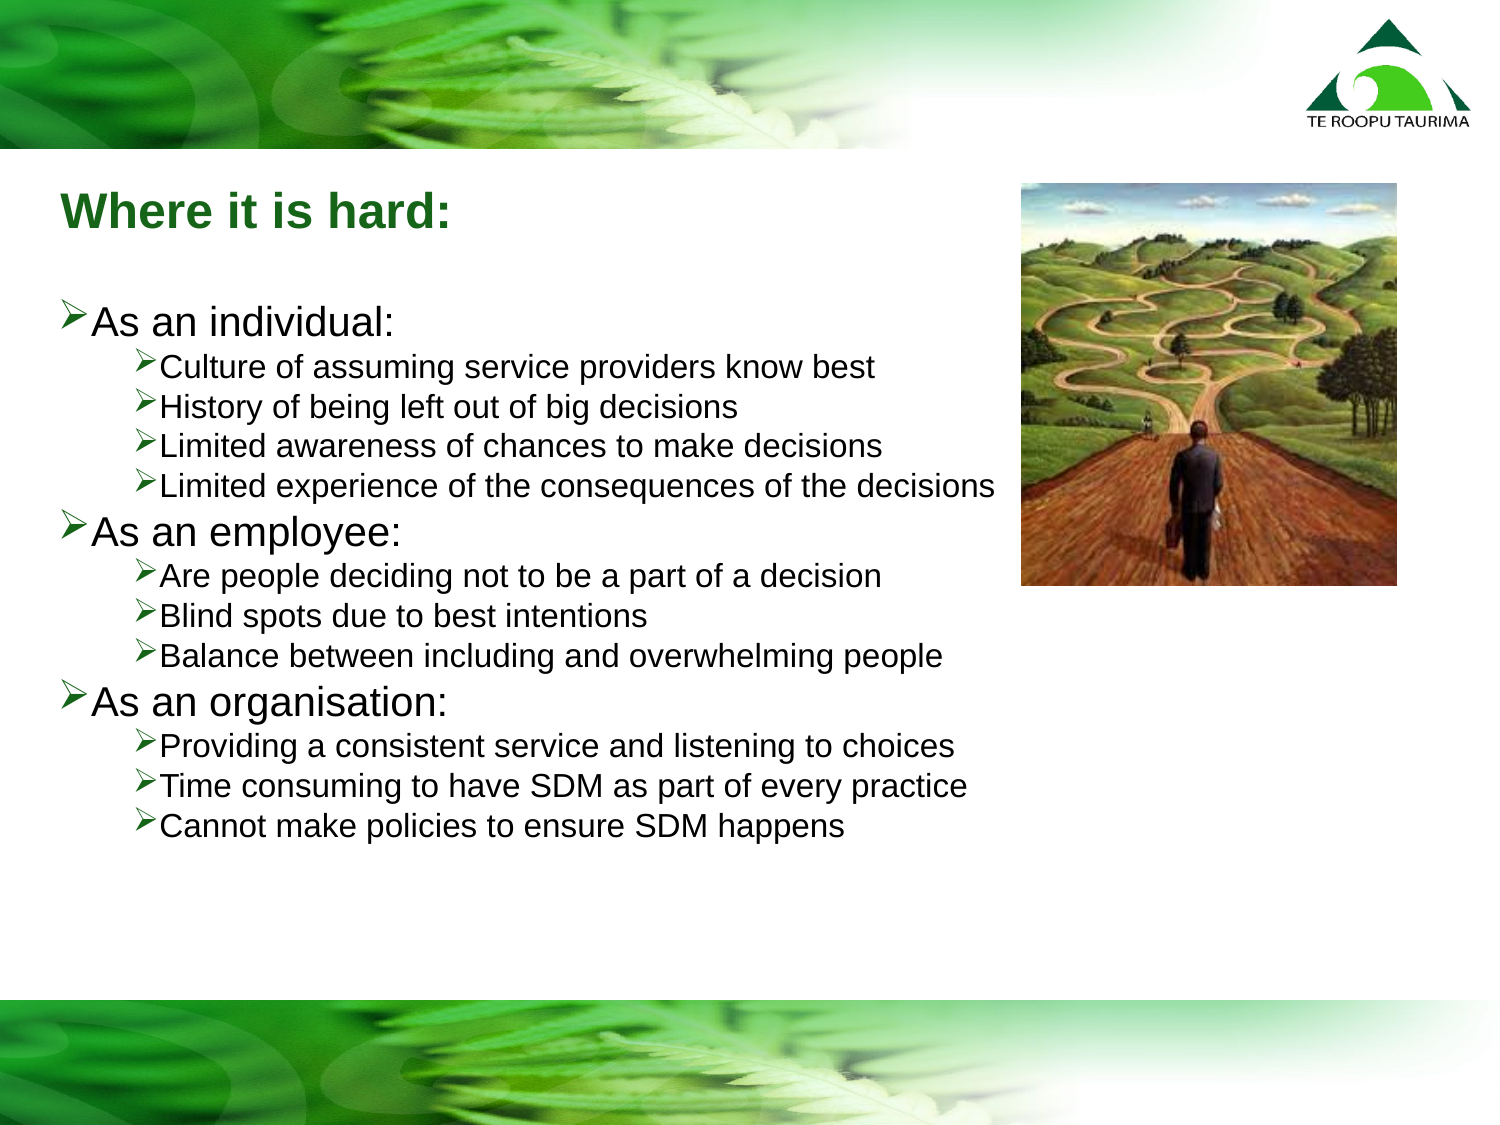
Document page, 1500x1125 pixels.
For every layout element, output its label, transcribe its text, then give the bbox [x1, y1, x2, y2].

picture [0, 1000, 1500, 1125]
subtitle As an individual: Culture of assuming service providers know best History of being left out of big decisions Limited awareness of chances to make decisions Limited experience of the consequences of the decisions As an employee: Are people deciding not to be a part of a decision Blind spots due to best intentions Balance between including and overwhelming people As an organisation: Providing a consistent service and listening to choices Time consuming to have SDM as part of every practice Cannot make policies to ensure SDM happens [43, 237, 1343, 935]
title Where it is hard: [45, 170, 991, 237]
picture [1021, 183, 1397, 587]
picture [1305, 18, 1471, 131]
picture [0, 0, 1270, 149]
